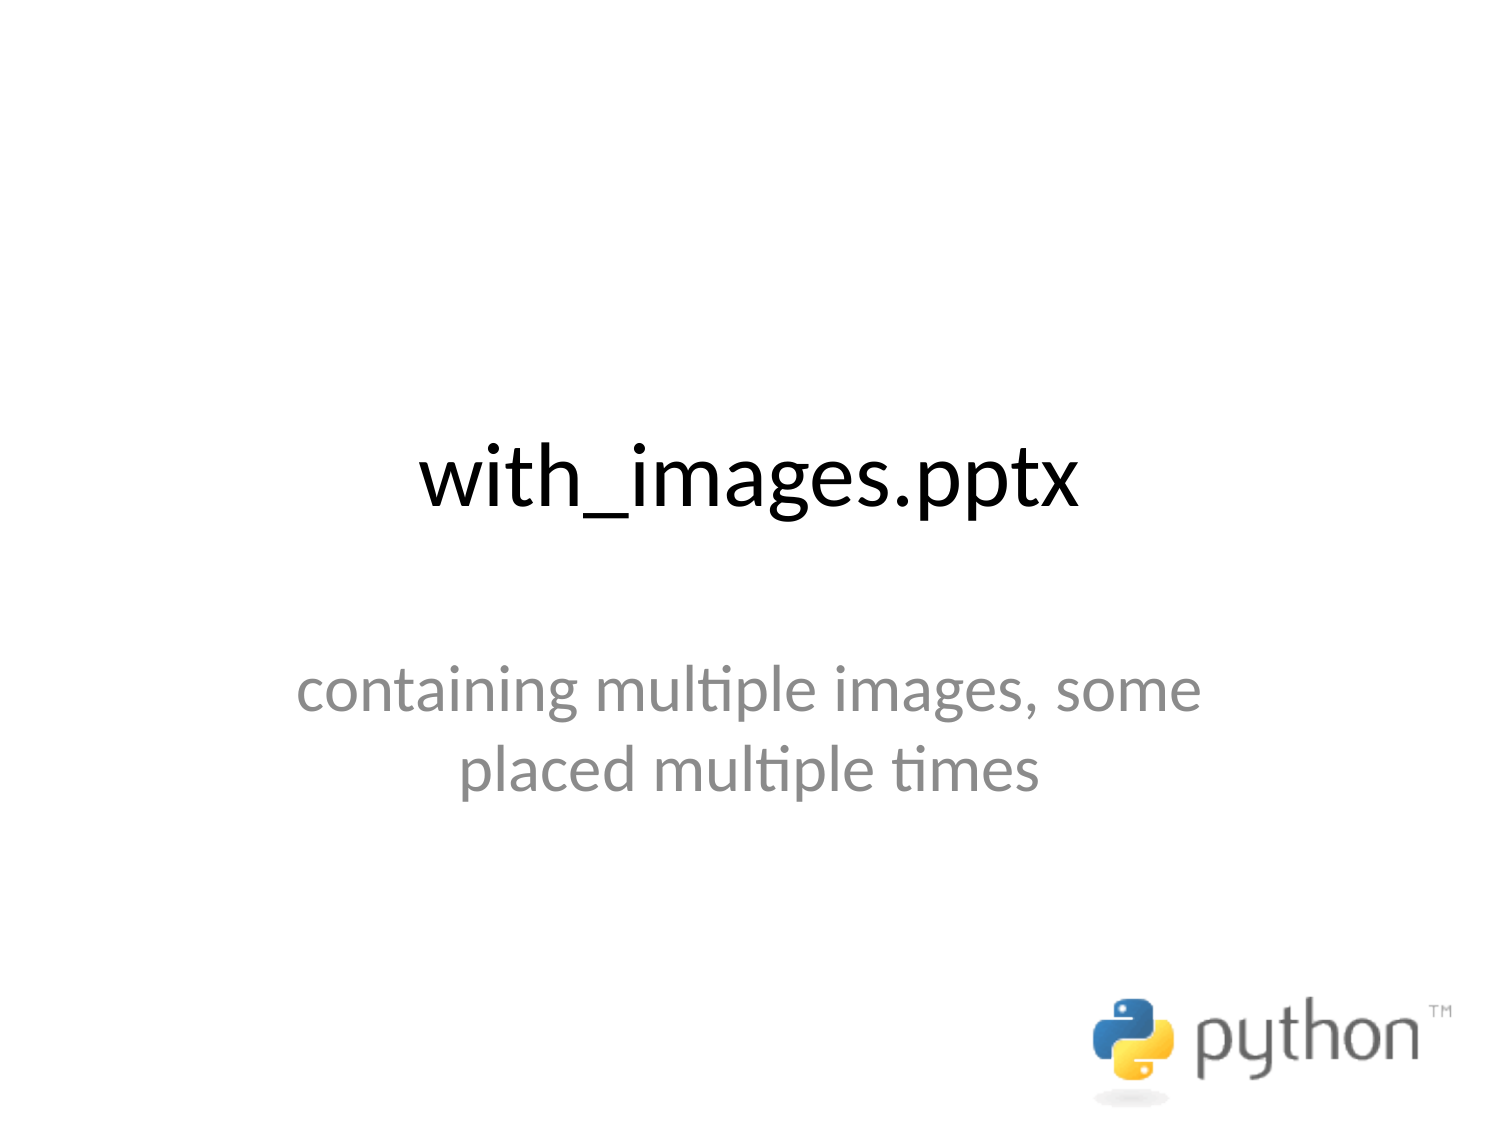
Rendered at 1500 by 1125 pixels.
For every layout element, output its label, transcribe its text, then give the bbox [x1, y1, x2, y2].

subtitle containing multiple images, some placed multiple times [225, 637, 1275, 925]
picture [1060, 976, 1500, 1125]
title with_images.pptx [112, 349, 1388, 591]
